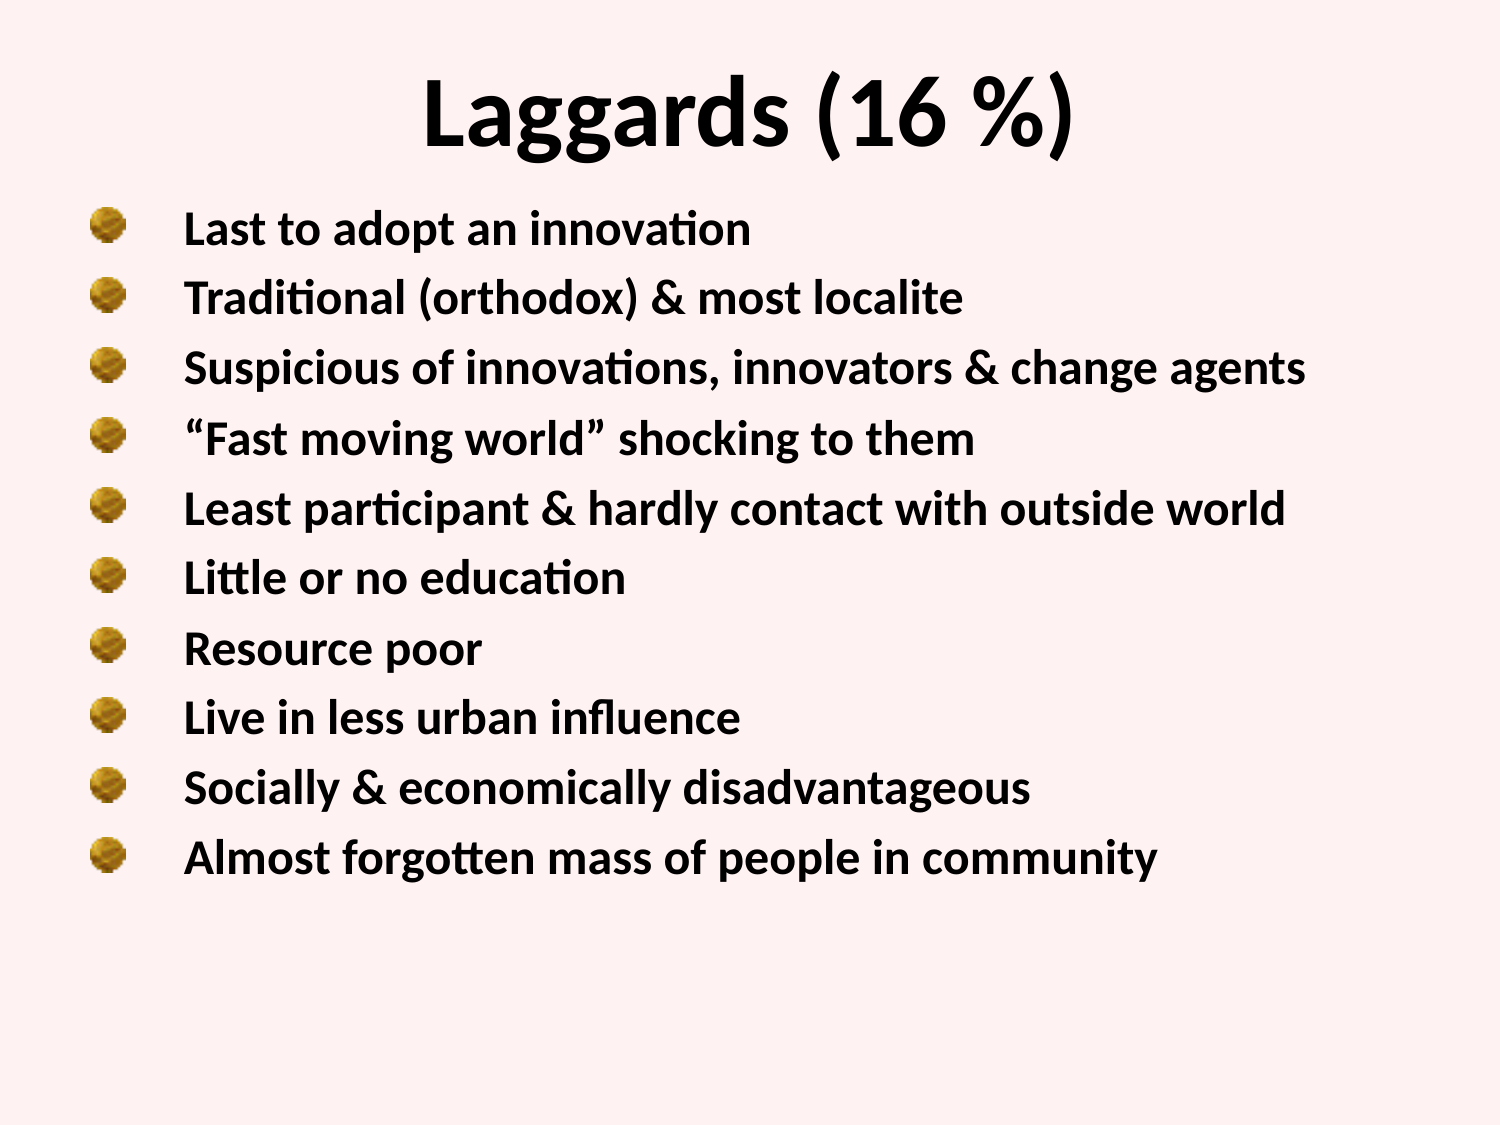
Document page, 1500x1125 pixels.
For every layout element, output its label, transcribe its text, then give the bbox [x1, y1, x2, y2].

picture [90, 347, 126, 383]
picture [90, 557, 126, 593]
title Laggards (16 %) [75, 37, 1425, 175]
picture [90, 837, 126, 873]
picture [90, 487, 126, 523]
picture [90, 277, 126, 313]
list Last to adopt an innovation Traditional (orthodox) & most localite Suspicious of innovations, innovators & change agents “Fast moving world” shocking to them Least participant & hardly contact with outside world Little or no education Resource poor Live in less urban influence Socially & economically disadvantageous Almost forgotten mass of people in community [75, 187, 1425, 931]
picture [90, 697, 126, 733]
picture [90, 207, 126, 243]
picture [90, 767, 126, 803]
picture [90, 417, 126, 453]
picture [90, 627, 126, 663]
